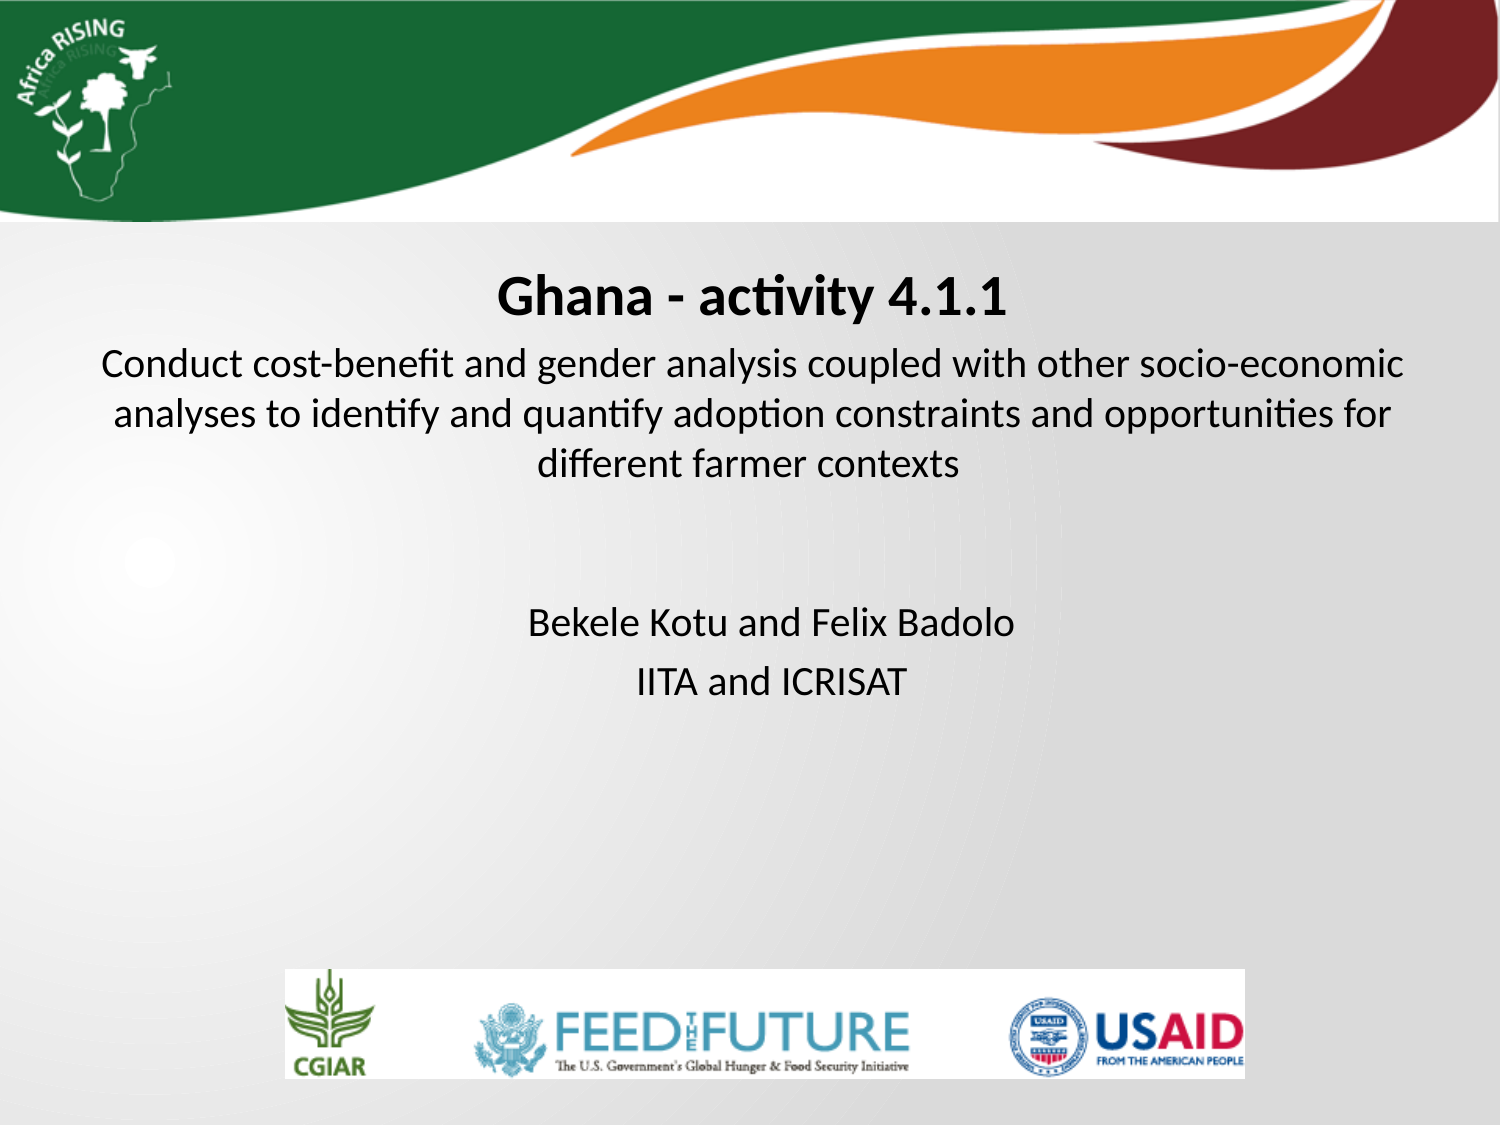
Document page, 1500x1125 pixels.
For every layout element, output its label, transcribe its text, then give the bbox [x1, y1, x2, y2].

picture [285, 969, 1245, 1079]
picture [0, 0, 1499, 222]
list Ghana - activity 4.1.1 Conduct cost-benefit and gender analysis coupled with other socio-economic analyses to identify and quantify adoption constraints and opportunities for different farmer contexts [24, 249, 1463, 475]
list Bekele Kotu and Felix Badolo IITA and ICRISAT [387, 587, 1138, 763]
